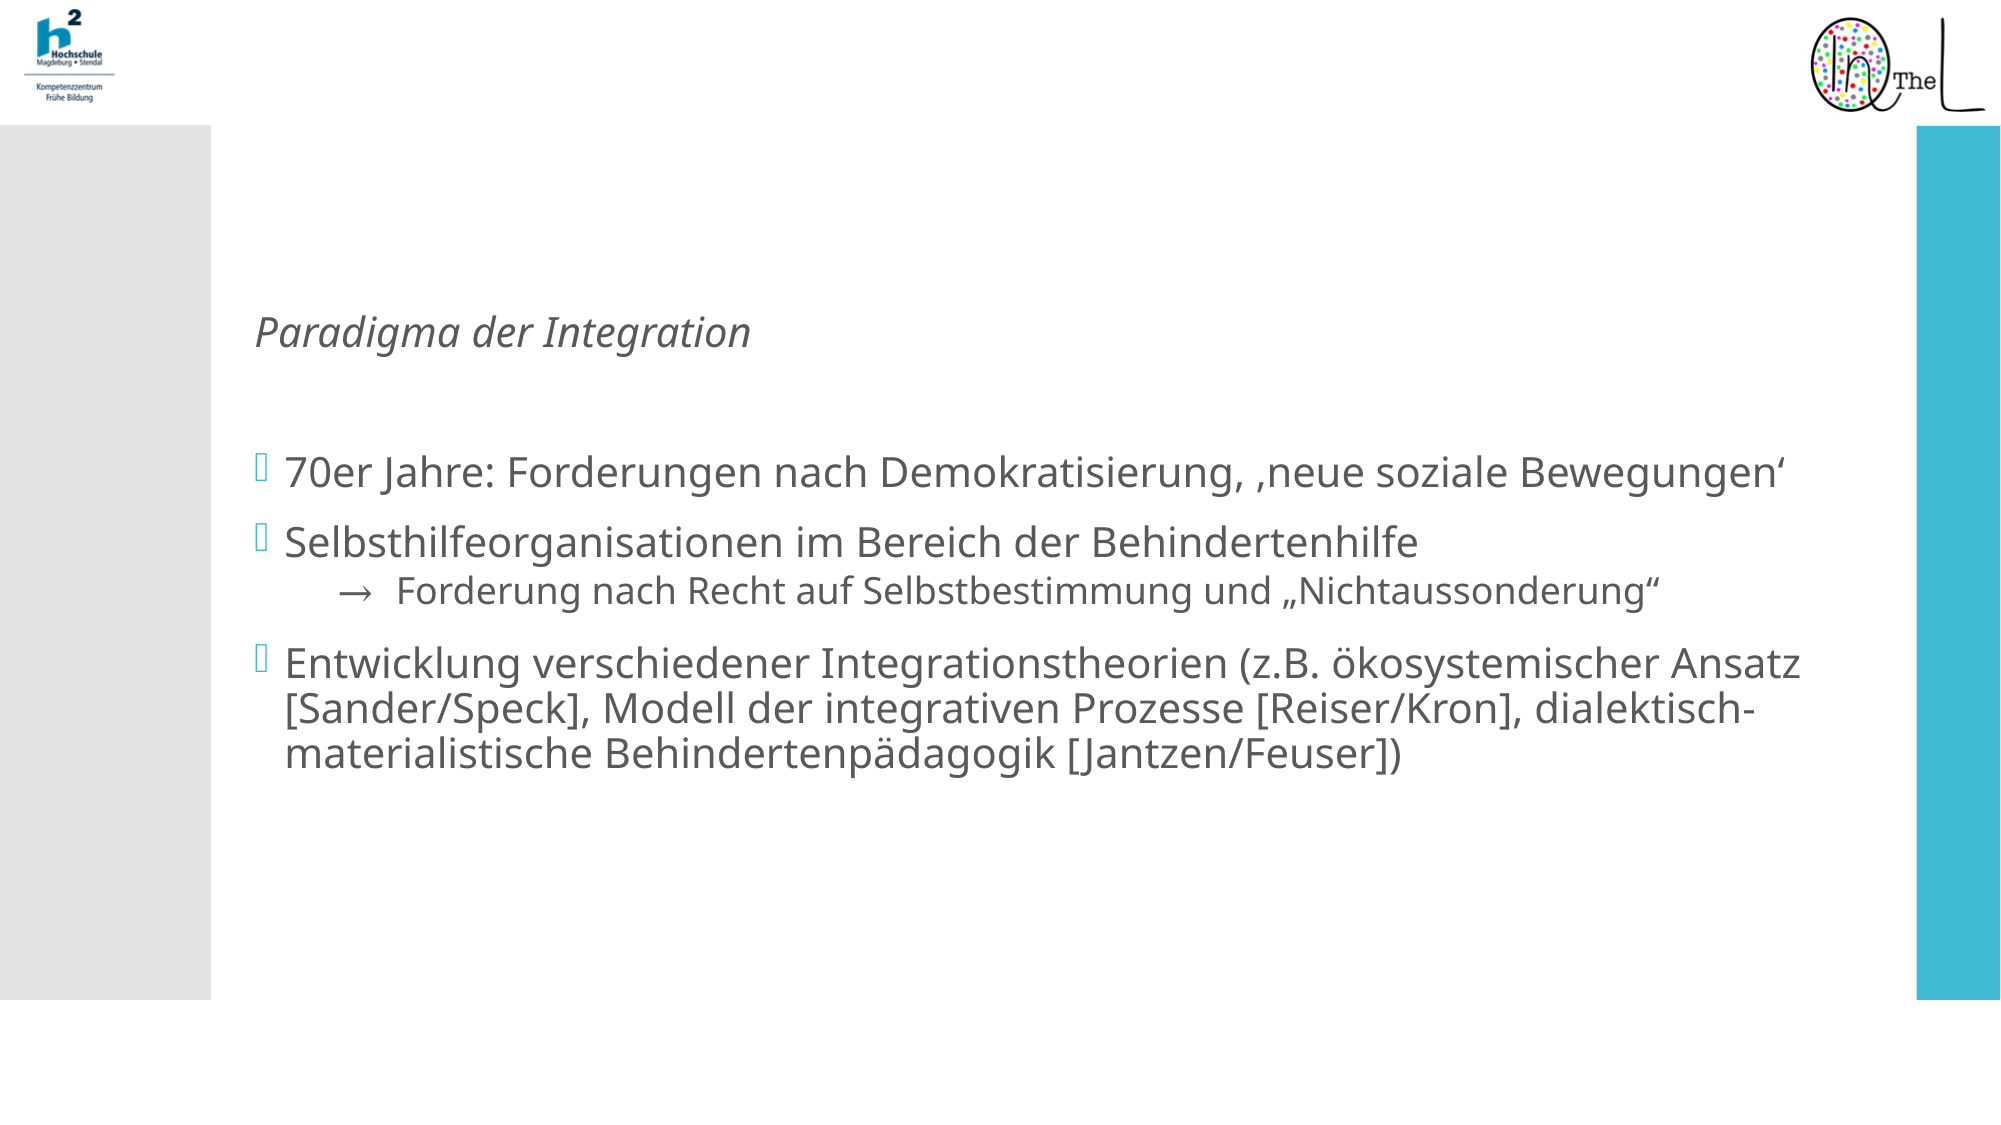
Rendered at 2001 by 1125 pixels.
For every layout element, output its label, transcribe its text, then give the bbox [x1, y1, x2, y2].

picture [1809, 17, 1987, 113]
text_box [0, 124, 212, 1001]
list Paradigma der Integration 70er Jahre: Forderungen nach Demokratisierung, ‚neue soziale Bewegungen‘ Selbsthilfeorganisationen im Bereich der Behindertenhilfe → Forderung nach Recht auf Selbstbestimmung und „Nichtaussonderung“ Entwicklung verschiedener Integrationstheorien (z.B. ökosystemischer Ansatz [Sander/Speck], Modell der integrativen Prozesse [Reiser/Kron], dialektisch-materialistische Behindertenpädagogik [Jantzen/Feuser]) [239, 303, 1889, 821]
text_box [1916, 125, 2000, 1001]
picture [13, 0, 127, 113]
text_box [0, 0, 2000, 1125]
